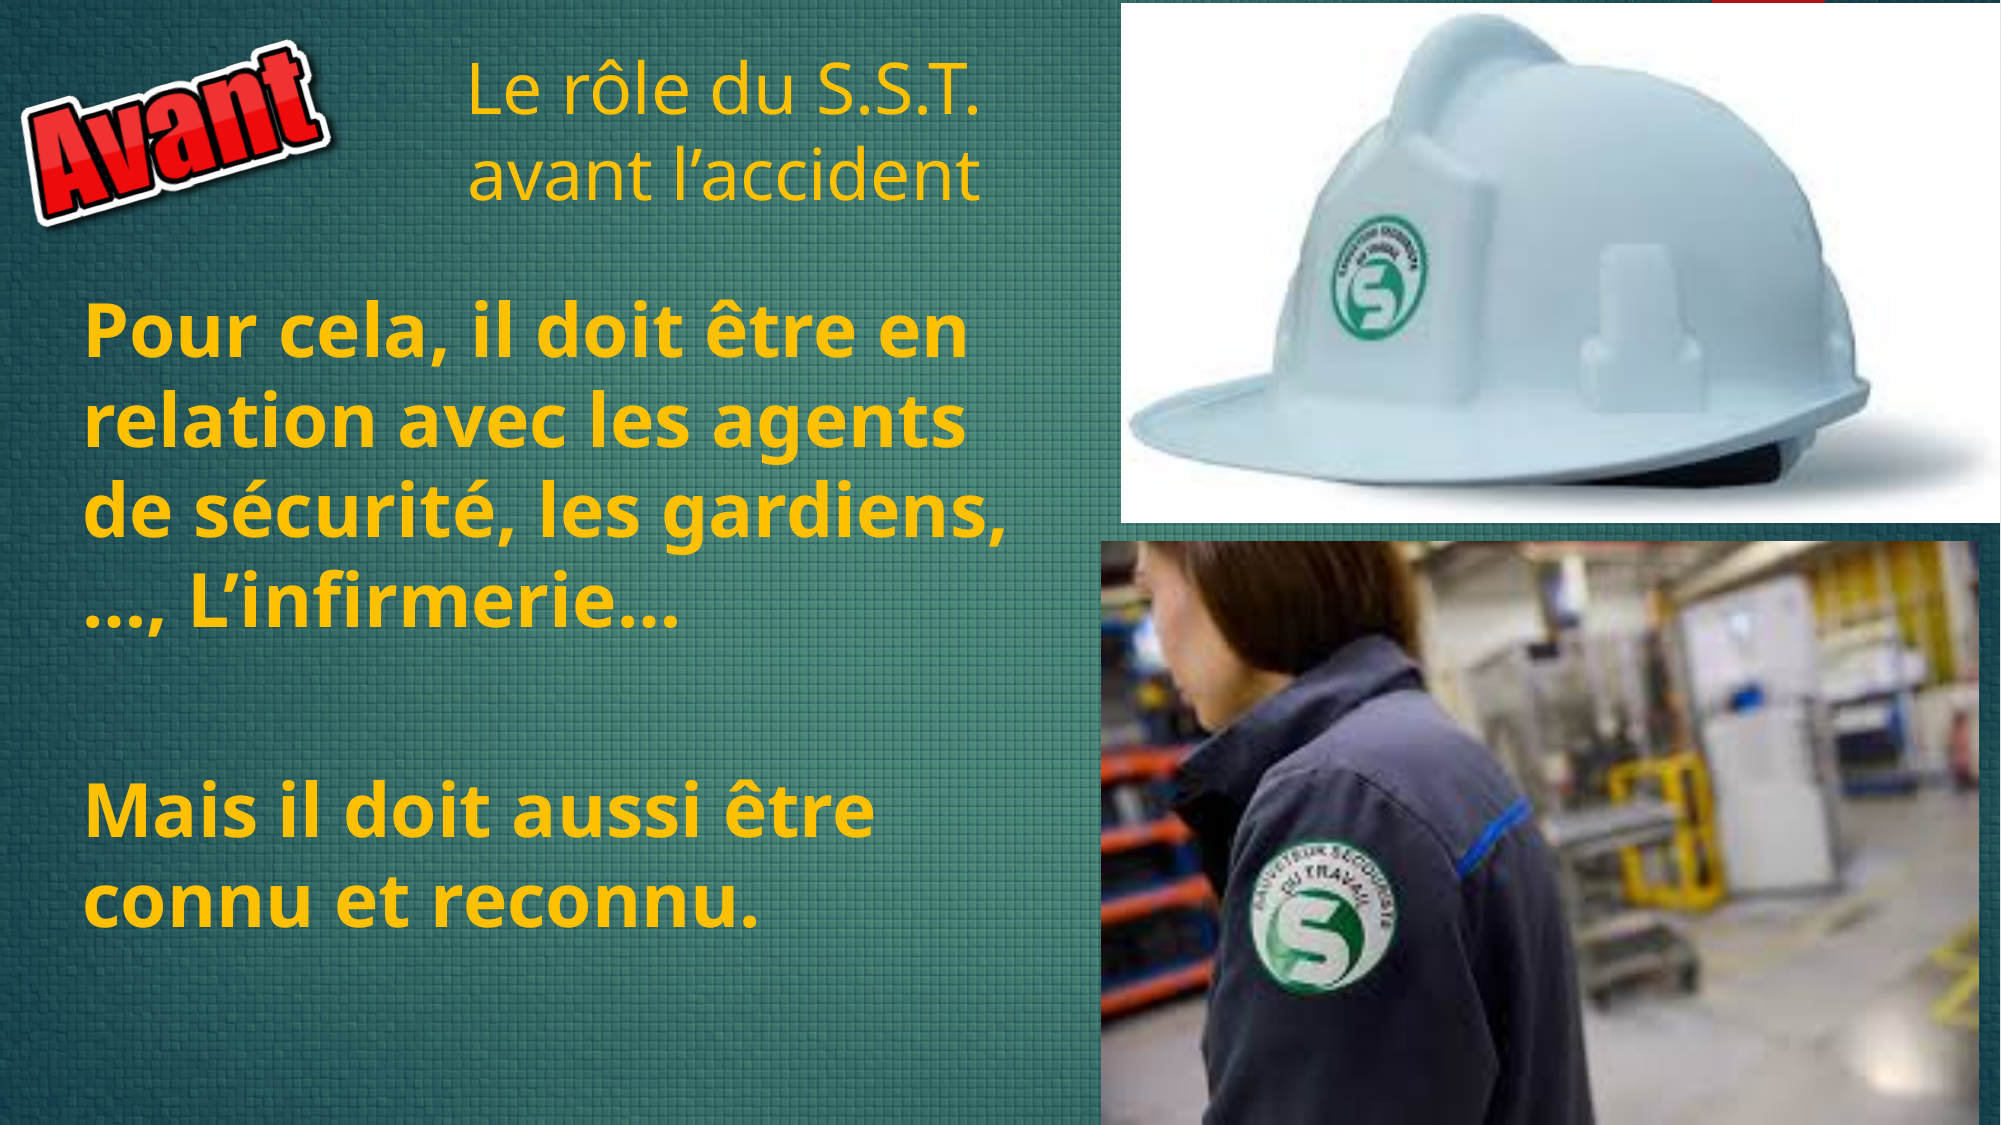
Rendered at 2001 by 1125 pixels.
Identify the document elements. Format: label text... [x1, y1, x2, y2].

picture [0, 0, 356, 262]
text_box Pour cela, il doit être en relation avec les agents de sécurité, les gardiens, …, L’infirmerie… Mais il doit aussi être connu et reconnu. [67, 170, 1069, 913]
text_box Le rôle du S.S.T. avant l’accident [341, 35, 1115, 224]
picture [1121, 3, 2000, 523]
picture [1101, 541, 1979, 1125]
